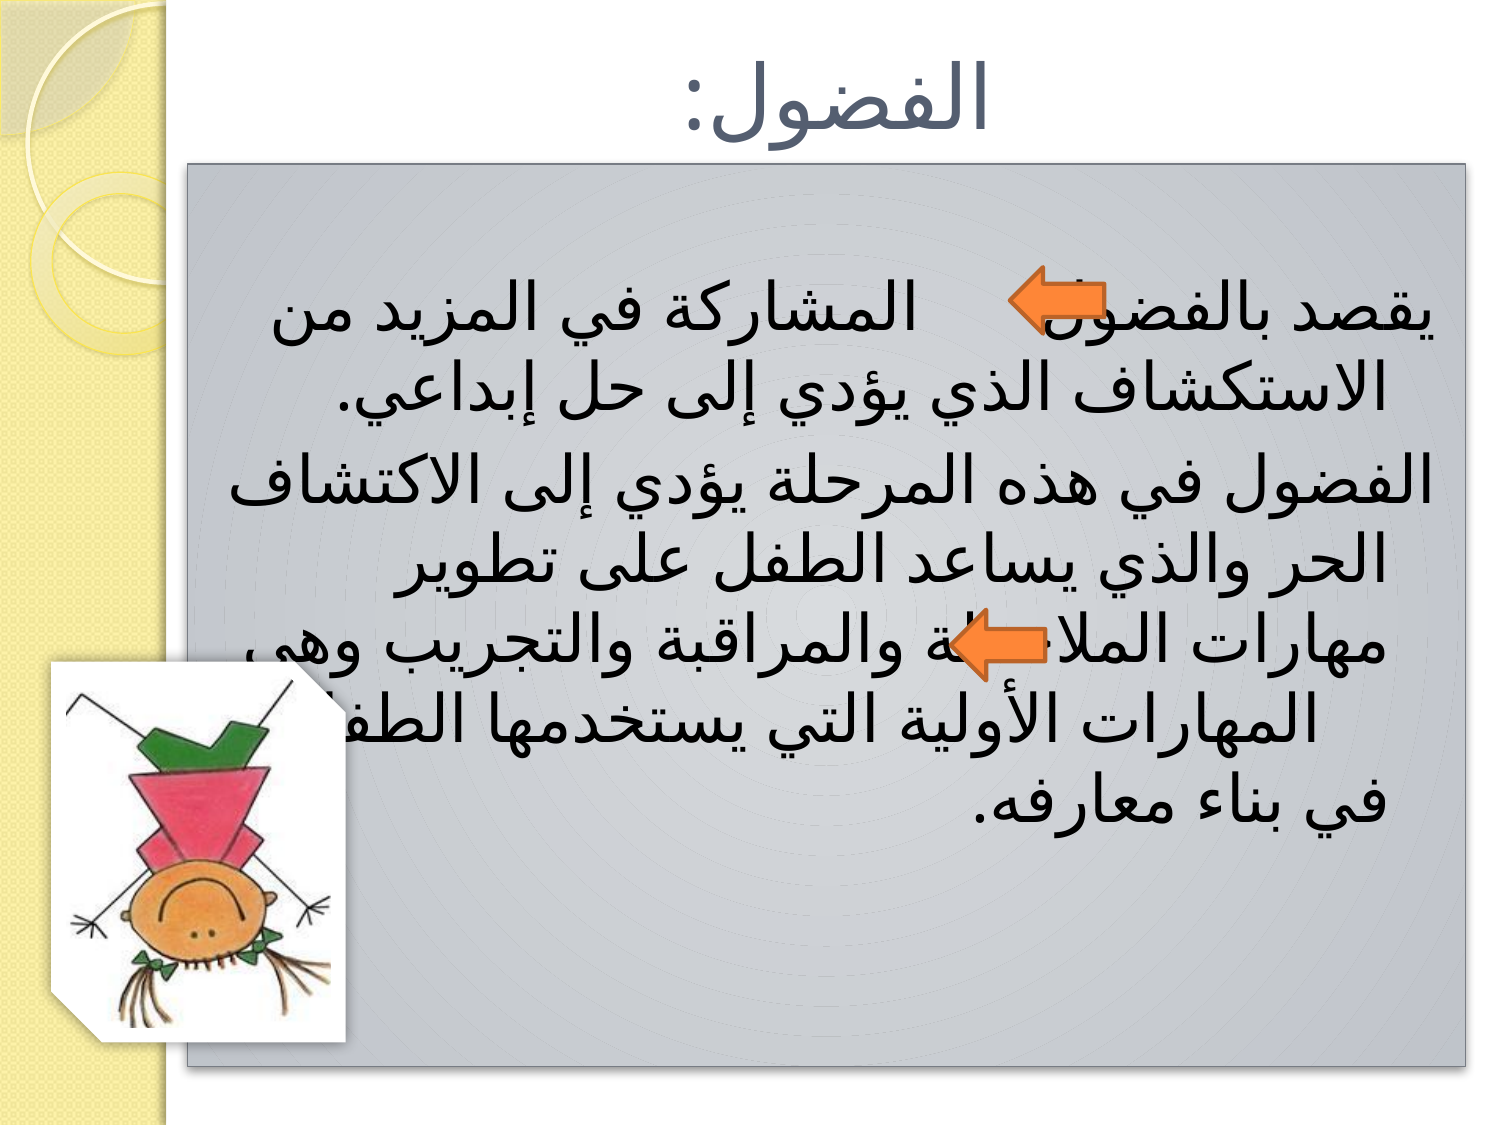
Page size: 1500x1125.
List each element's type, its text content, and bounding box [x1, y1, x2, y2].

picture [58, 668, 339, 1036]
text_box [948, 607, 1048, 683]
title الفضول: [222, 23, 1453, 161]
text_box [1007, 265, 1107, 336]
list يقصد بالفضول المشاركة في المزيد من الاستكشاف الذي يؤدي إلى حل إبداعي. الفضول في هذه المرحلة يؤدي إلى الاكتشاف الحر والذي يساعد الطفل على تطوير مهارات الملاحظة والمراقبة والتجريب وهي المهارات الأولية التي يستخدمها الطفل في بناء معارفه. [187, 163, 1466, 1067]
